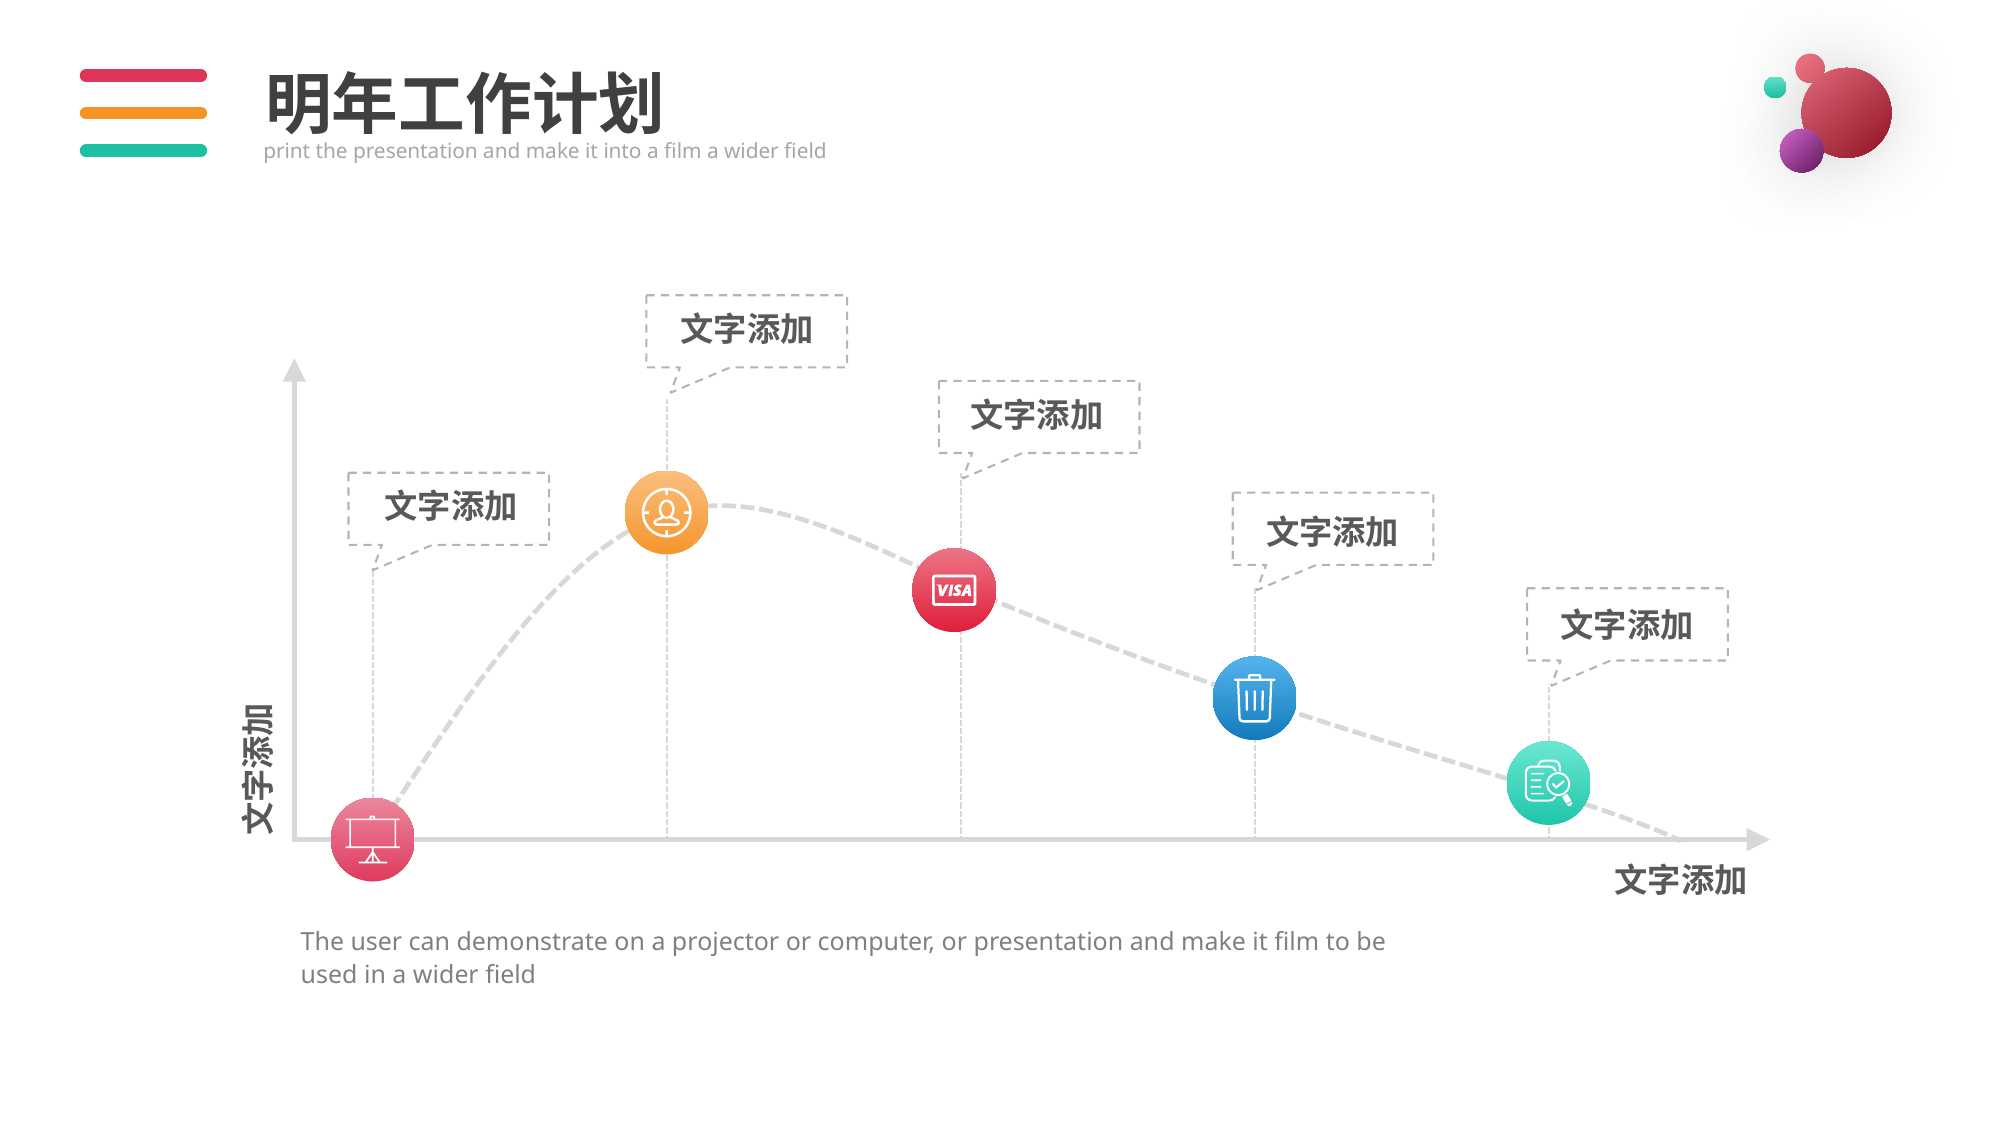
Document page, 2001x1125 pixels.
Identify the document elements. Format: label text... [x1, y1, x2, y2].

text_box 文字添加 [1583, 851, 1780, 907]
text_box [248, 54, 899, 171]
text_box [86, 75, 201, 151]
text_box 文字添加 [230, 671, 285, 868]
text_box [1764, 53, 1892, 173]
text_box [293, 295, 1771, 882]
text_box The user can demonstrate on a projector or computer, or presentation and make it film to be used in a wider field [285, 913, 1431, 997]
